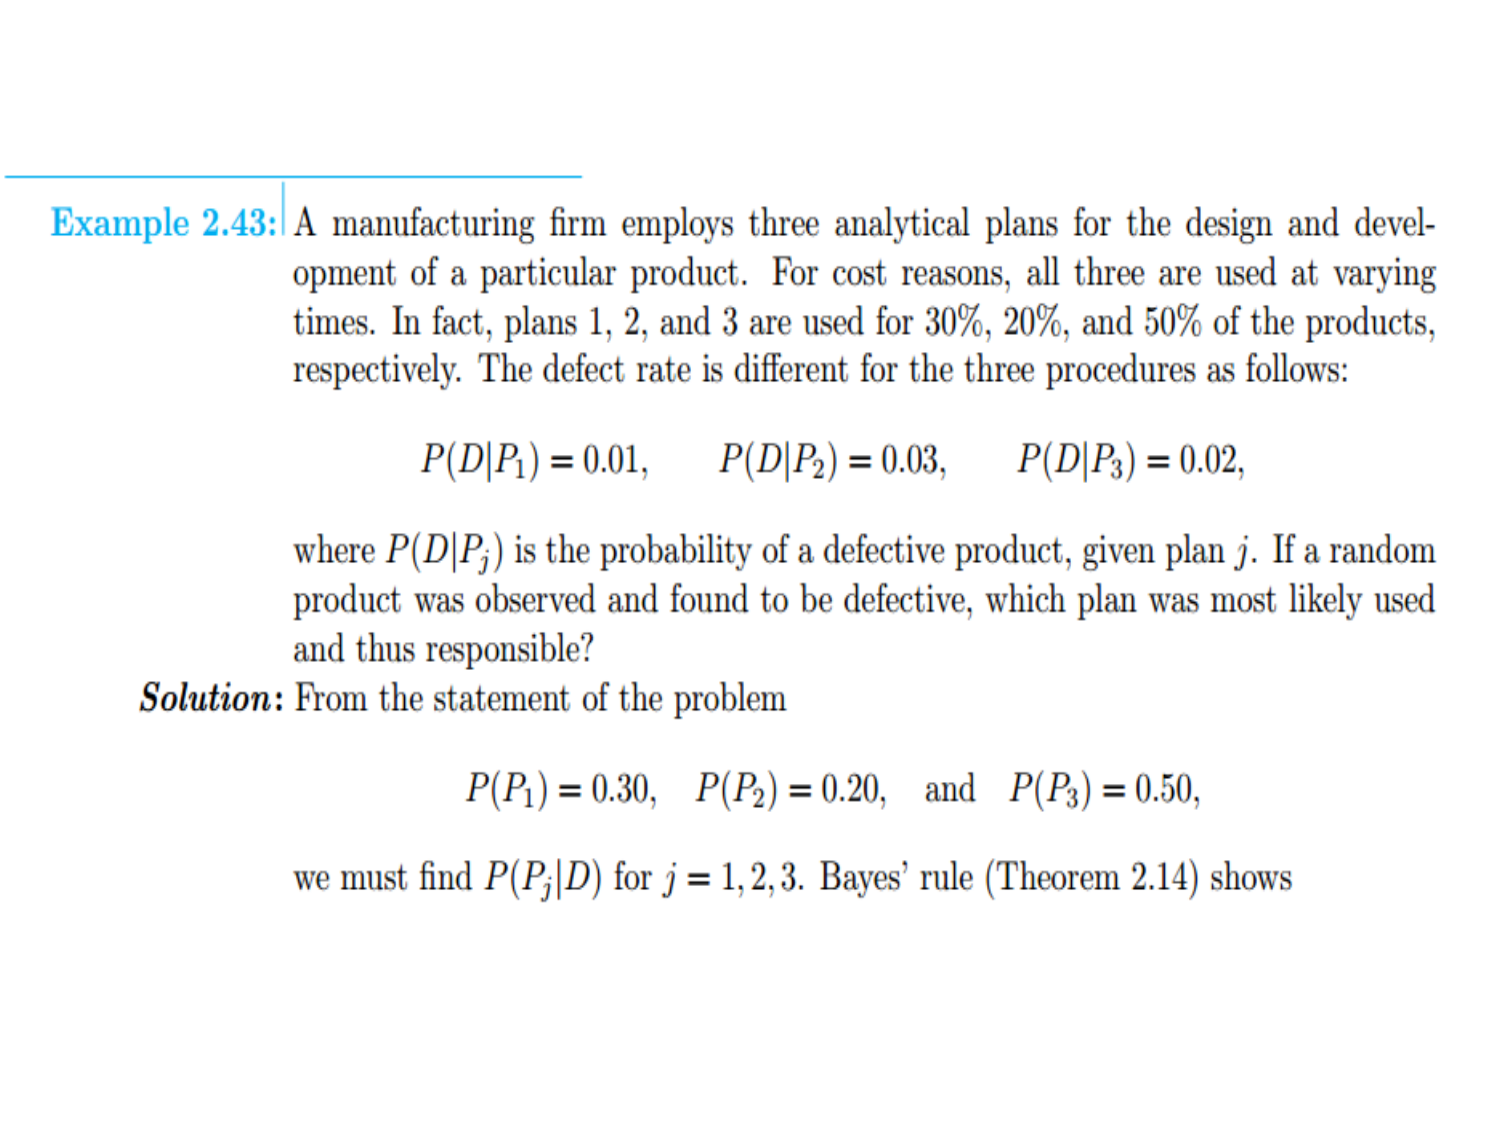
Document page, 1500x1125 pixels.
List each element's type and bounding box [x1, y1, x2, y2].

list [0, 162, 1476, 926]
